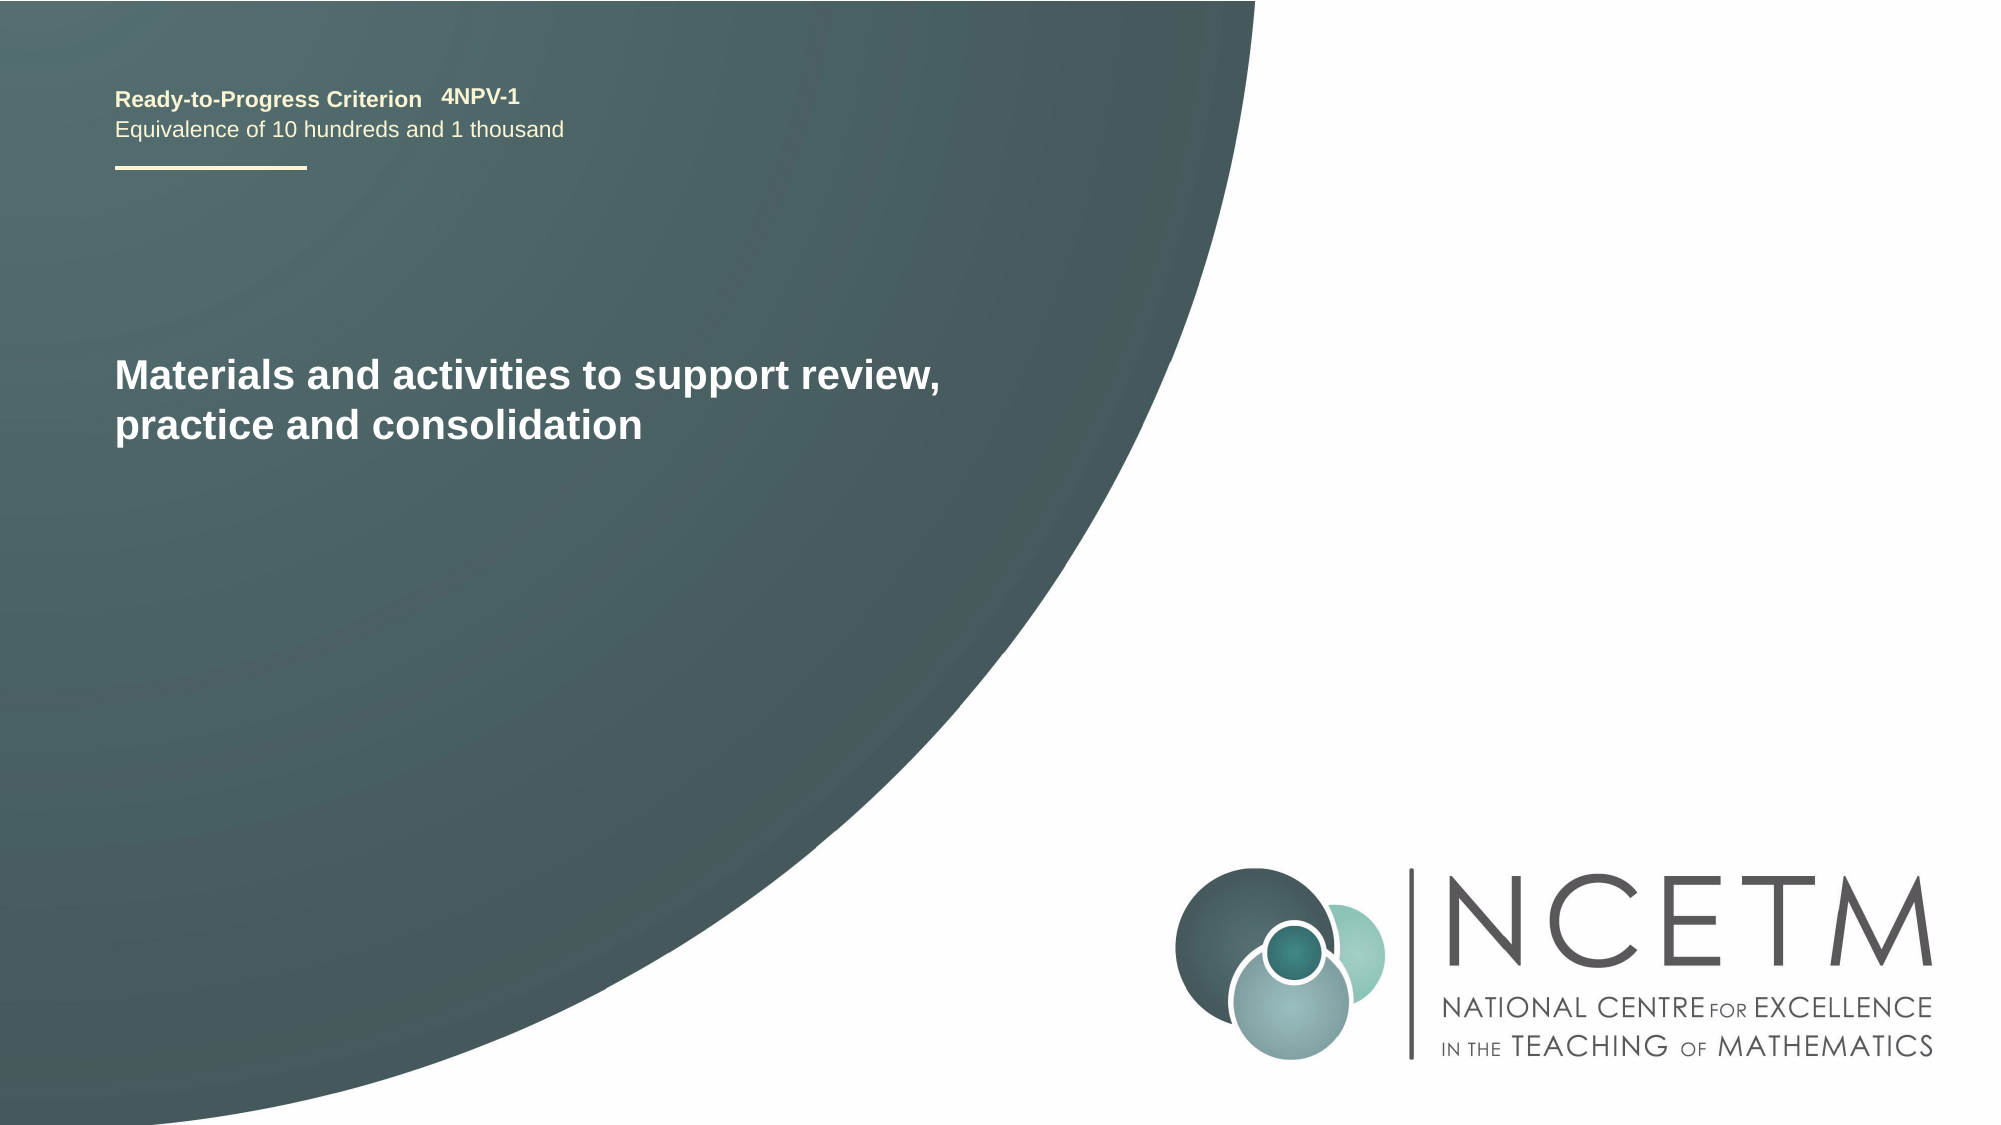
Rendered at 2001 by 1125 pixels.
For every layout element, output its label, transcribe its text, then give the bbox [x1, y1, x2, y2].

picture [0, 1, 2001, 1125]
list Equivalence of 10 hundreds and 1 thousand [99, 109, 1121, 160]
list 4NPV-1 [426, 77, 622, 127]
